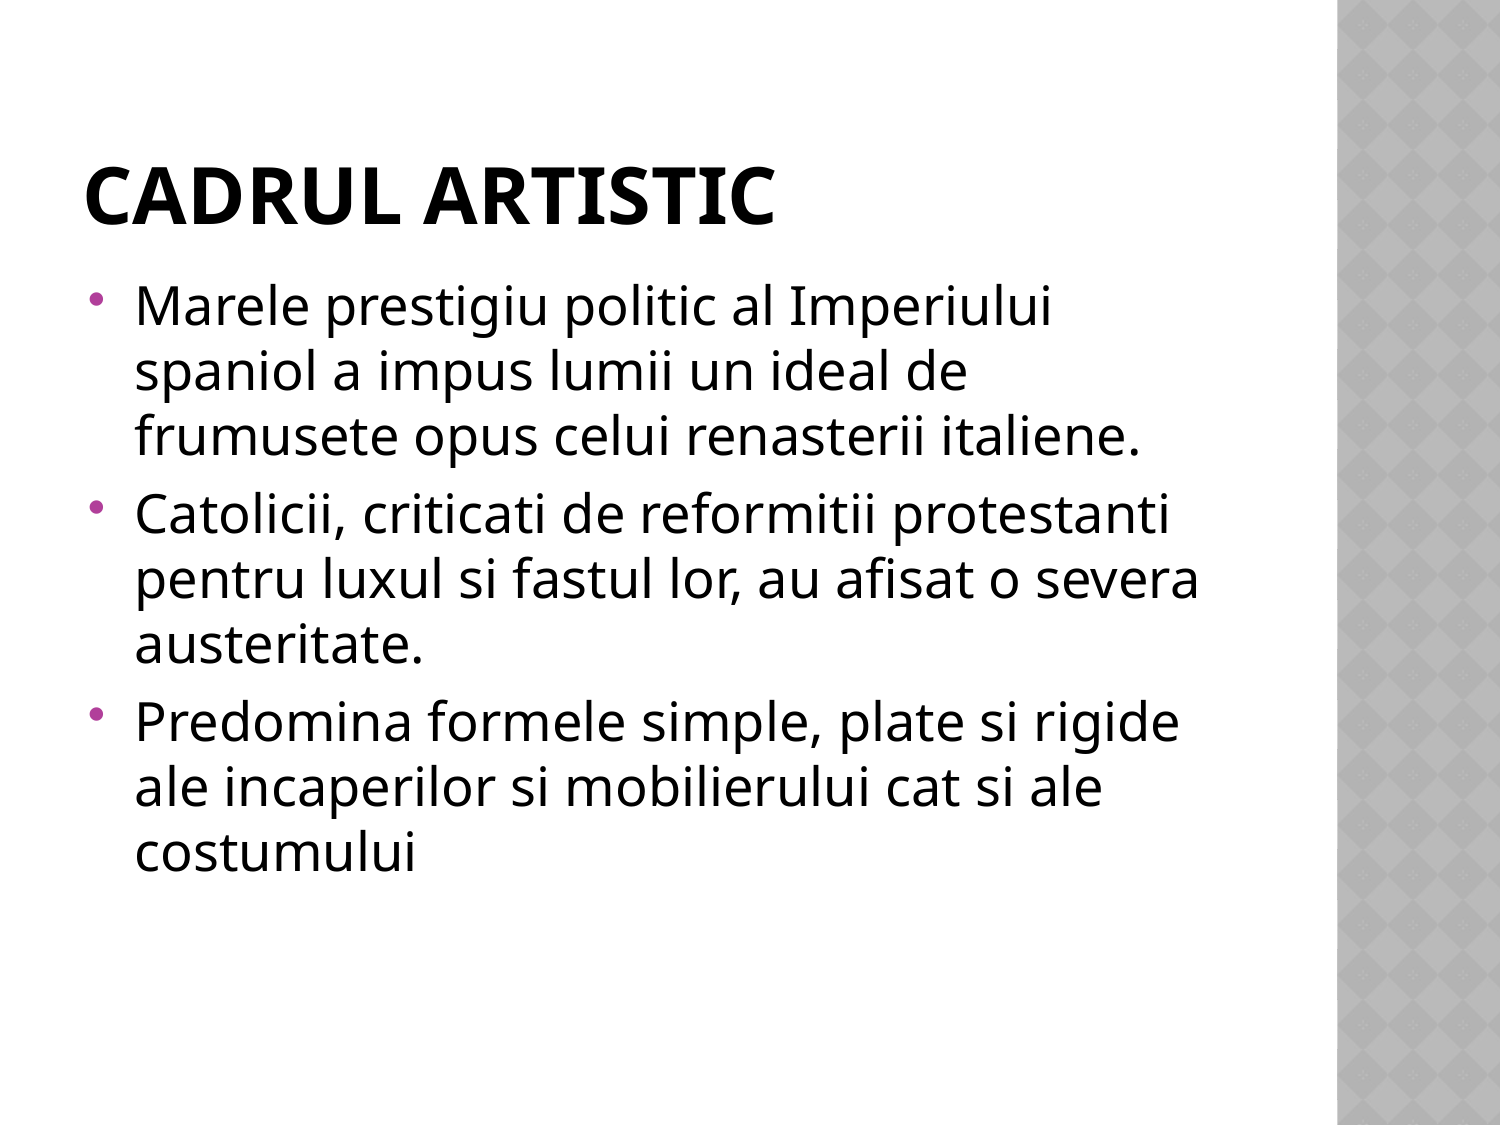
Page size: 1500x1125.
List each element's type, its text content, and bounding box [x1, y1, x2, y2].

title Cadrul artistic [75, 52, 1263, 240]
list Marele prestigiu politic al Imperiului spaniol a impus lumii un ideal de frumusete opus celui renasterii italiene. Catolicii, criticati de reformitii protestanti pentru luxul si fastul lor, au afisat o severa austeritate. Predomina formele simple, plate si rigide ale incaperilor si mobilierului cat si ale costumului [75, 264, 1263, 1059]
